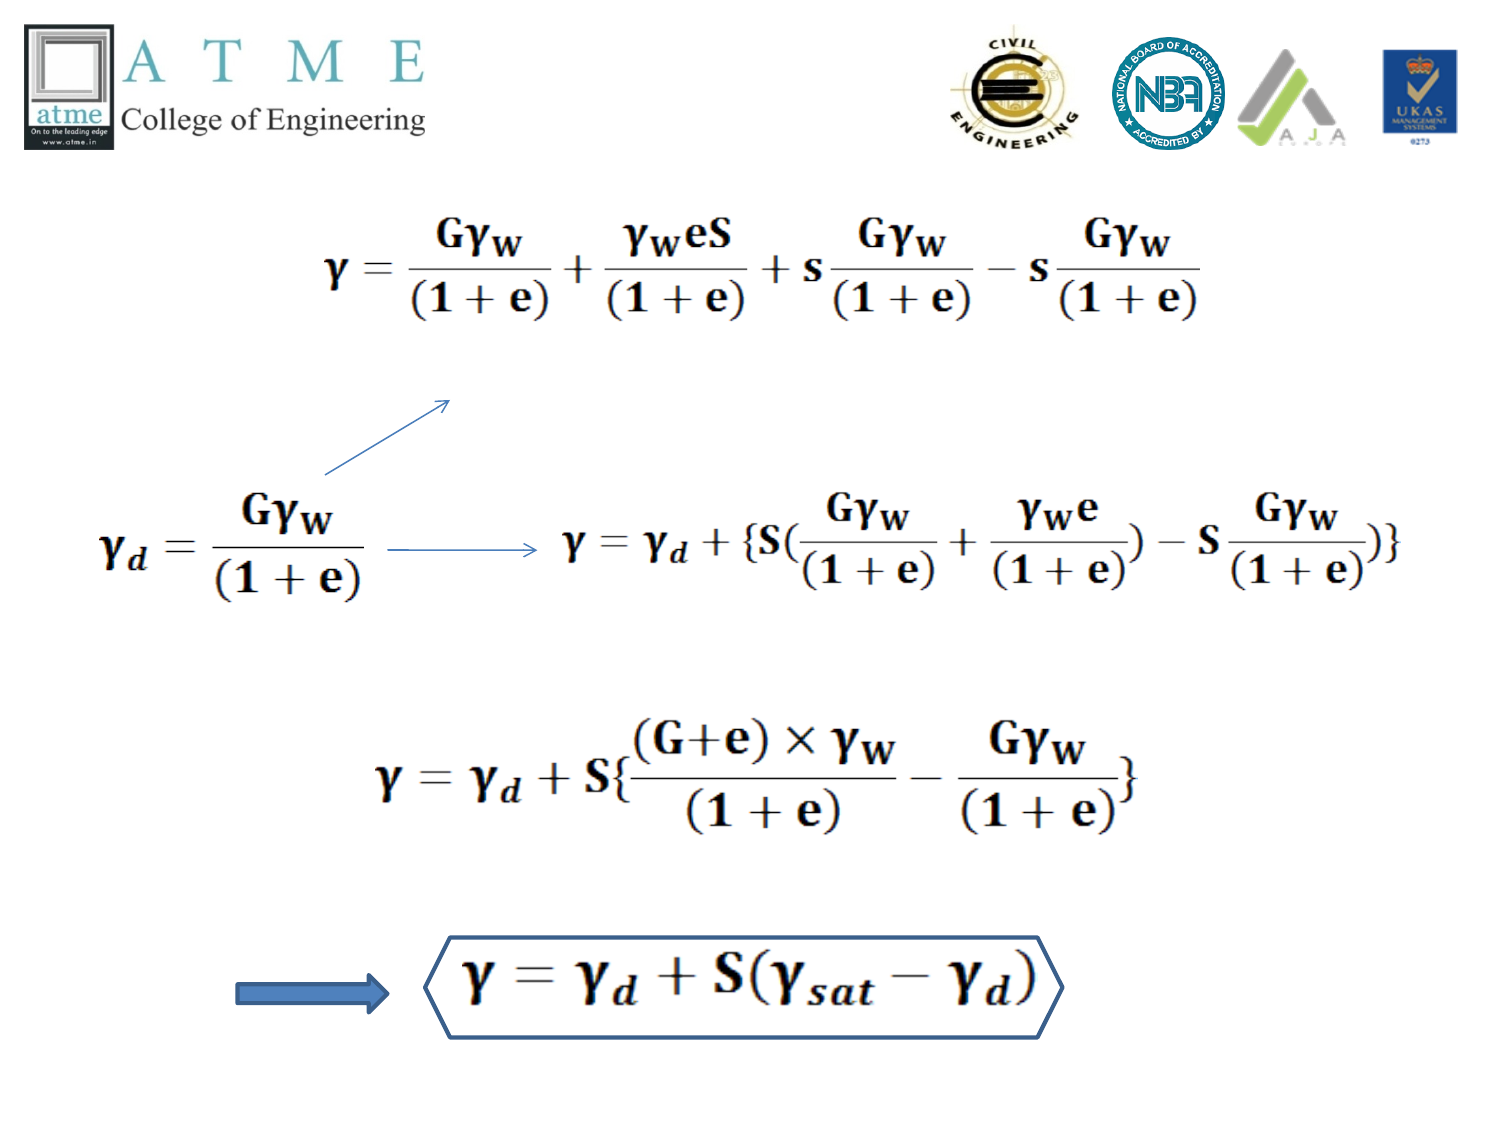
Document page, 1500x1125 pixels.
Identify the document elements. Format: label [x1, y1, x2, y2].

picture [950, 24, 1080, 150]
picture [1209, 103, 1218, 120]
text_box [423, 935, 1065, 1040]
picture [24, 24, 425, 150]
picture [462, 937, 1038, 1019]
picture [99, 487, 365, 613]
picture [324, 212, 1201, 332]
picture [1112, 37, 1213, 150]
picture [374, 712, 1138, 846]
picture [562, 487, 1401, 601]
picture [1237, 49, 1458, 146]
text_box [235, 973, 390, 1015]
text_box [324, 399, 451, 476]
picture [1184, 109, 1225, 150]
picture [1179, 37, 1225, 79]
